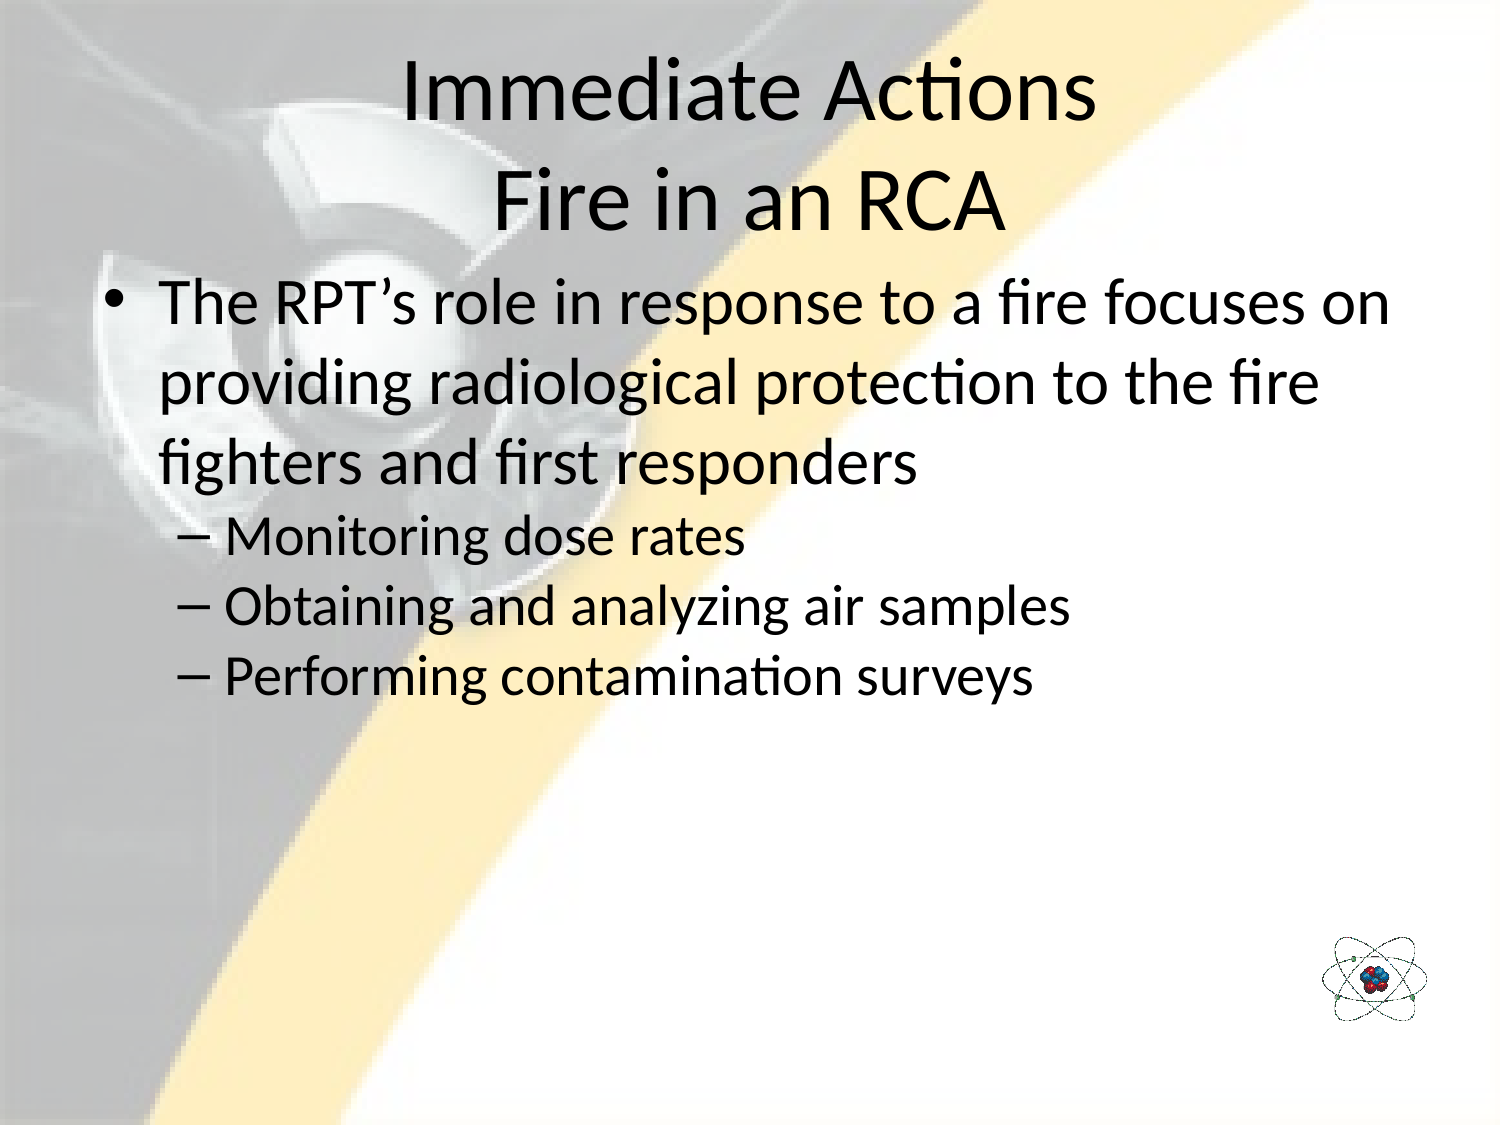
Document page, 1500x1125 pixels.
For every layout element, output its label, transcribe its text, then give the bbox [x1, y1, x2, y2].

picture [1322, 937, 1427, 1021]
list The RPT’s role in response to a fire focuses on providing radiological protection to the fire fighters and first responders Monitoring dose rates Obtaining and analyzing air samples Performing contamination surveys [87, 249, 1413, 1013]
title Immediate Actions Fire in an RCA [75, 45, 1425, 233]
